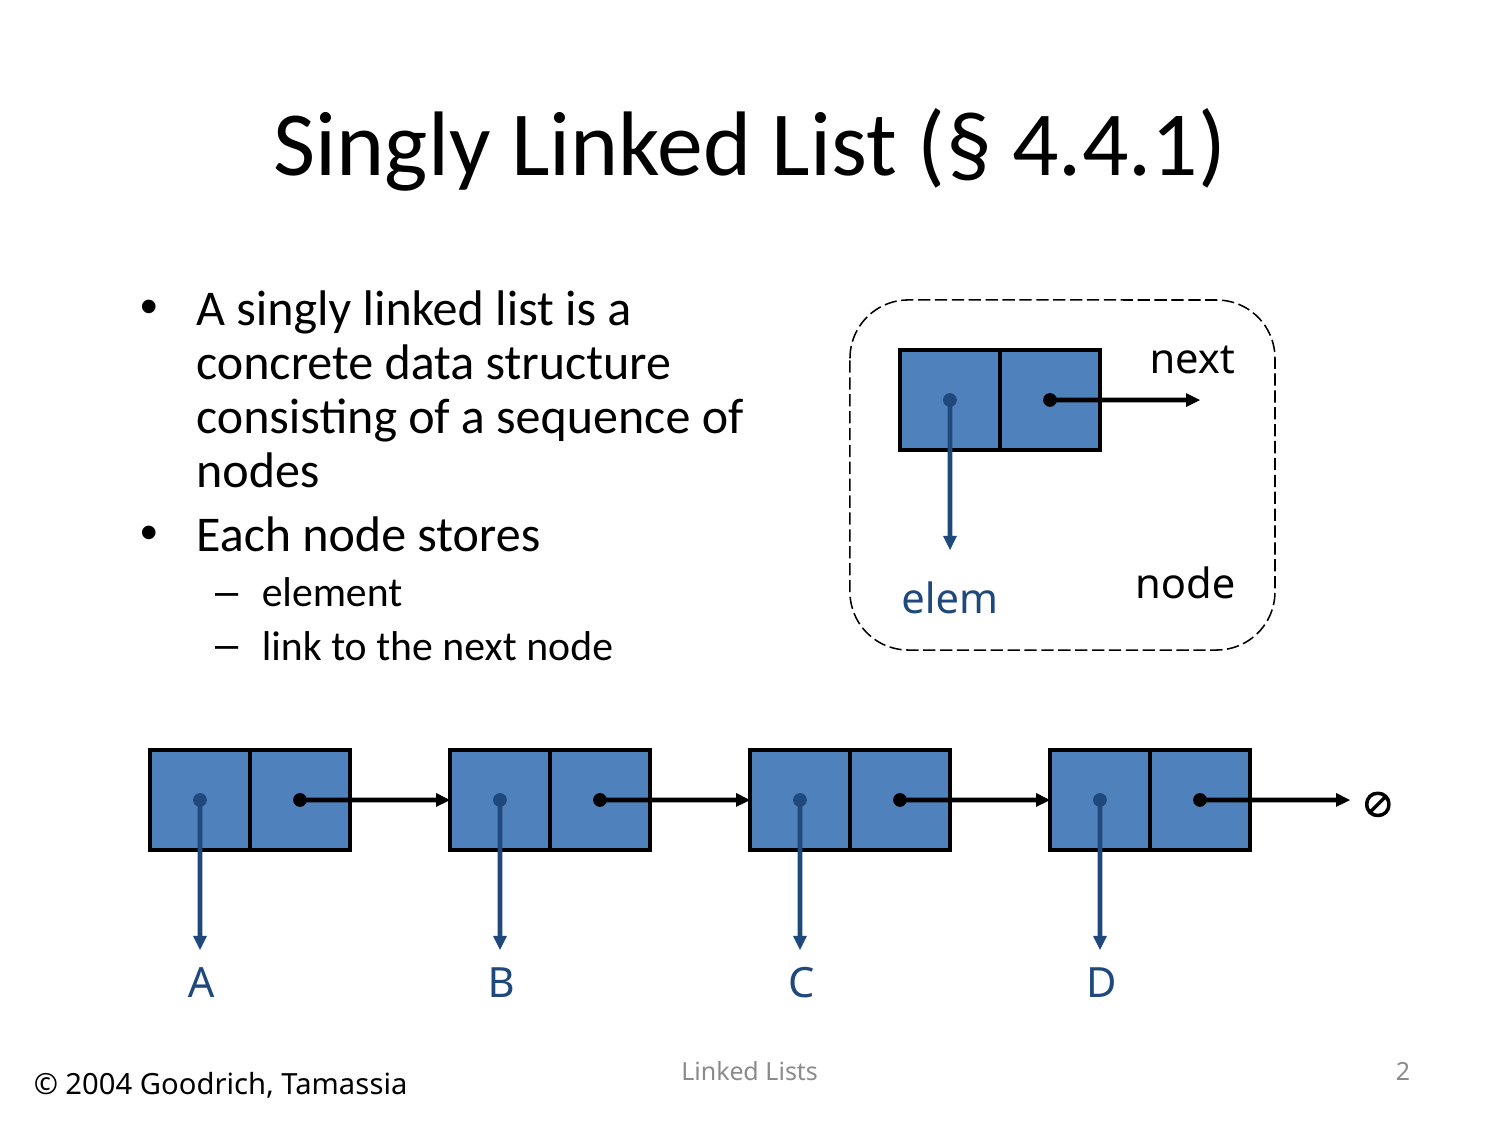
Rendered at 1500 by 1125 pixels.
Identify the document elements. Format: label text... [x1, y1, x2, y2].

list A singly linked list is a concrete data structure consisting of a sequence of nodes Each node stores element link to the next node [125, 275, 800, 688]
text_box C [773, 948, 830, 1014]
text_box D [1071, 948, 1132, 1014]
text_box [1050, 750, 1149, 850]
title Singly Linked List (§ 4.4.1) [75, 45, 1425, 233]
text_box [1093, 793, 1107, 950]
slide_number 2 [1074, 1042, 1425, 1103]
text_box [999, 350, 1100, 450]
text_box [1149, 750, 1250, 850]
text_box [750, 750, 849, 850]
text_box [249, 750, 350, 850]
text_box [1043, 393, 1201, 407]
footer Linked Lists [512, 1042, 988, 1103]
text_box [849, 750, 950, 850]
text_box [593, 793, 750, 807]
text_box [793, 793, 807, 950]
text_box [549, 750, 650, 850]
text_box [1193, 793, 1346, 807]
text_box [893, 793, 1050, 807]
text_box [943, 393, 957, 550]
text_box [450, 750, 549, 850]
text_box [849, 299, 1276, 651]
text_box [293, 793, 450, 807]
text_box [493, 793, 507, 950]
text_box [150, 750, 249, 850]
text_box A [173, 948, 230, 1014]
text_box B [472, 948, 530, 1014]
text_box  [1346, 767, 1410, 833]
text_box [193, 793, 207, 950]
